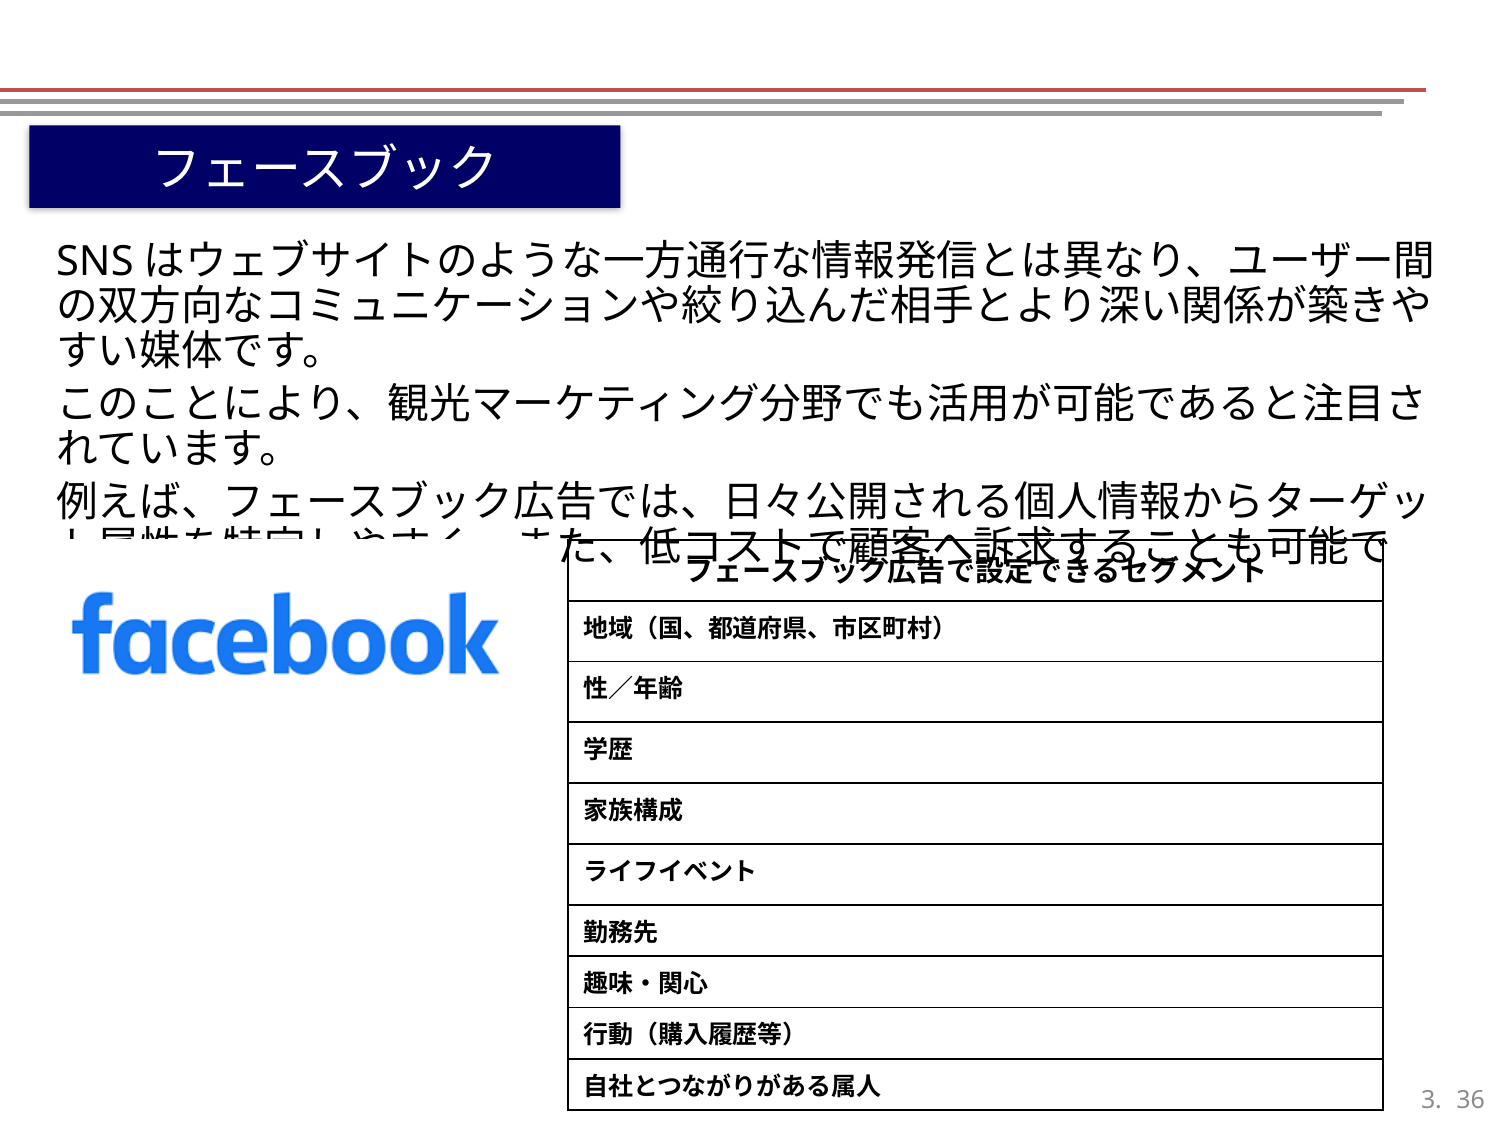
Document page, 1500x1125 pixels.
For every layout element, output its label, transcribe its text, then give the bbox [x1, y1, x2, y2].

picture [19, 539, 552, 728]
text_box SNSはウェブサイトのような一方通行な情報発信とは異なり、ユーザー間の双方向なコミュニケーションや絞り込んだ相手とより深い関係が築きやすい媒体です。 このことにより、観光マーケティング分野でも活用が可能であると注目されています。 例えば、フェースブック広告では、日々公開される個人情報からターゲット属性を特定しやすく、また、低コストで顧客へ訴求することも可能です。 [39, 230, 1484, 502]
table_cell 学歴 [569, 723, 1382, 782]
table_cell 家族構成 [569, 784, 1382, 843]
text_box フェースブック [29, 125, 621, 208]
table_cell 行動（購入履歴等） [569, 1008, 1382, 1058]
table_header フェースブック広告で設定できるセグメント [569, 541, 1382, 600]
table_cell 性／年齢 [569, 662, 1382, 721]
table_cell ライフイベント [569, 845, 1382, 904]
table_cell 趣味・関心 [569, 957, 1382, 1007]
table_cell 勤務先 [569, 906, 1382, 955]
table_cell 自社とつながりがある属人 [569, 1060, 1382, 1109]
slide_number 35 [1381, 1065, 1500, 1125]
table_cell 地域（国、都道府県、市区町村） [569, 602, 1382, 661]
